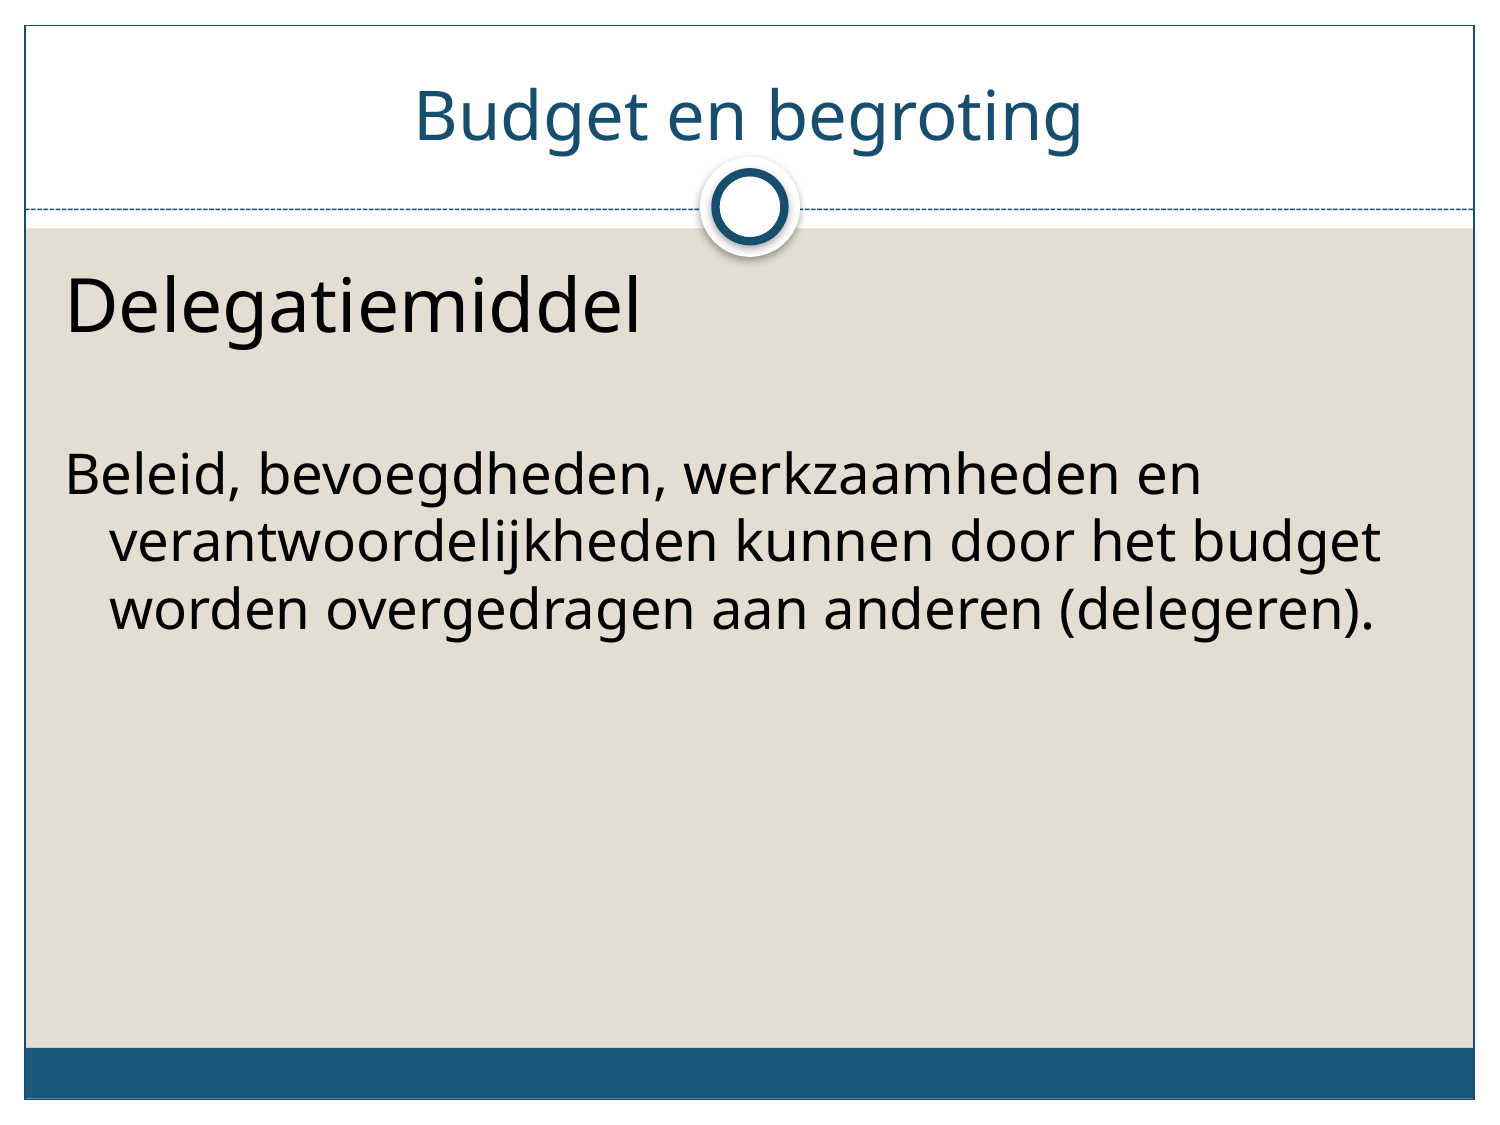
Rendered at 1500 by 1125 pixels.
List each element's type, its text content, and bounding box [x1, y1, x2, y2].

title Budget en begroting [49, 37, 1450, 162]
list Delegatiemiddel Beleid, bevoegdheden, werkzaamheden en verantwoordelijkheden kunnen door het budget worden overgedragen aan anderen (delegeren). [49, 250, 1445, 1001]
